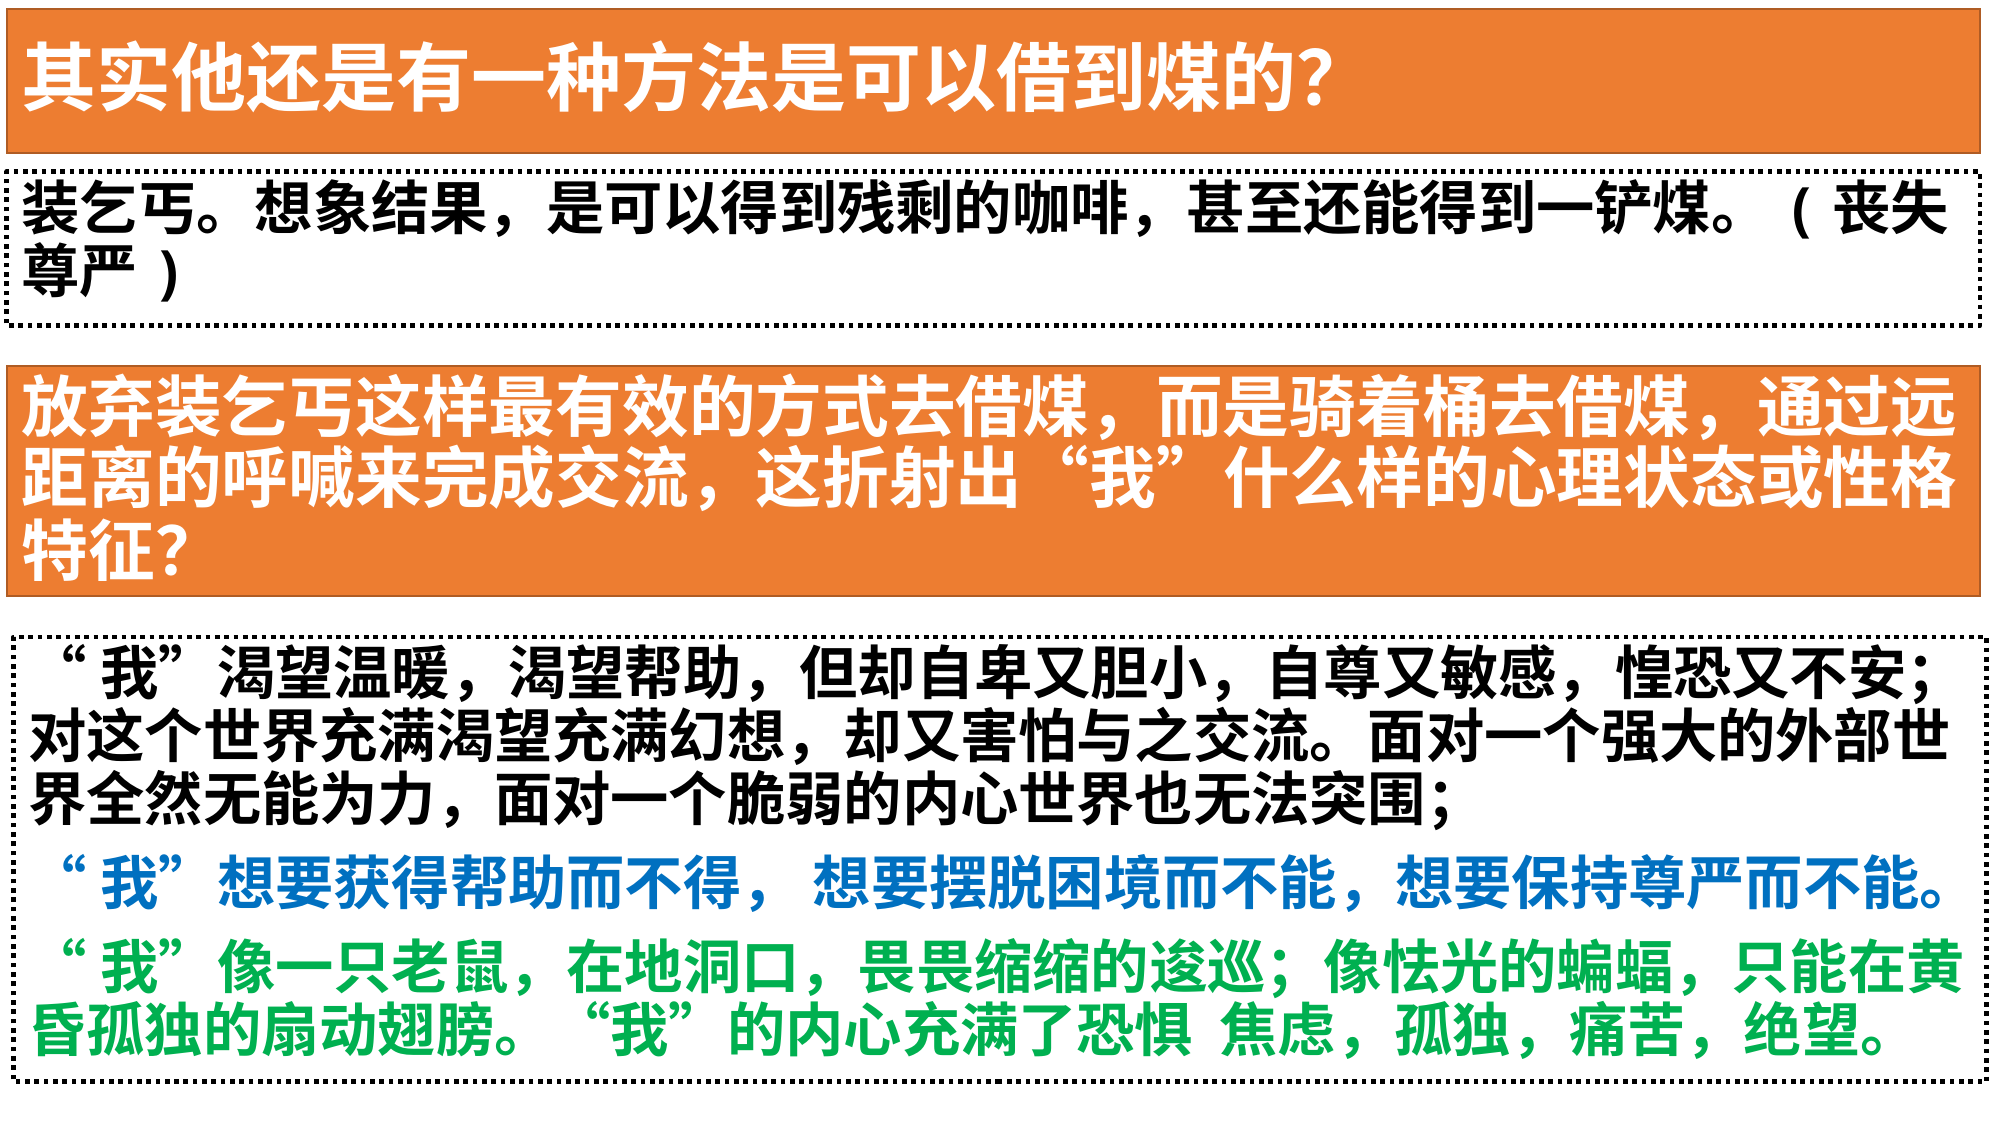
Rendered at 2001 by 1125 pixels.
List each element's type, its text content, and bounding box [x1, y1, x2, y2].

text_box 放弃装乞丐这样最有效的方式去借煤，而是骑着桶去借煤，通过远距离的呼喊来完成交流，这折射出“我”什么样的心理状态或性格特征？ [6, 365, 1981, 597]
text_box “我”渴望温暖，渴望帮助，但却自卑又胆小，自尊又敏感，惶恐又不安；对这个世界充满渴望充满幻想，却又害怕与之交流。面对一个强大的外部世界全然无能为力，面对一个脆弱的内心世界也无法突围； “我”想要获得帮助而不得， 想要摆脱困境而不能，想要保持尊严而不能。 “我”像一只老鼠，在地洞口，畏畏缩缩的逡巡；像怯光的蝙蝠，只能在黄昏孤独的扇动翅膀。“我”的内心充满了恐惧 焦虑，孤独，痛苦，绝望。 [13, 637, 1987, 1082]
title 其实他还是有一种方法是可以借到煤的？ [6, 8, 1981, 154]
list 装乞丐。想象结果，是可以得到残剩的咖啡，甚至还能得到一铲煤。(丧失尊严) [6, 171, 1980, 326]
